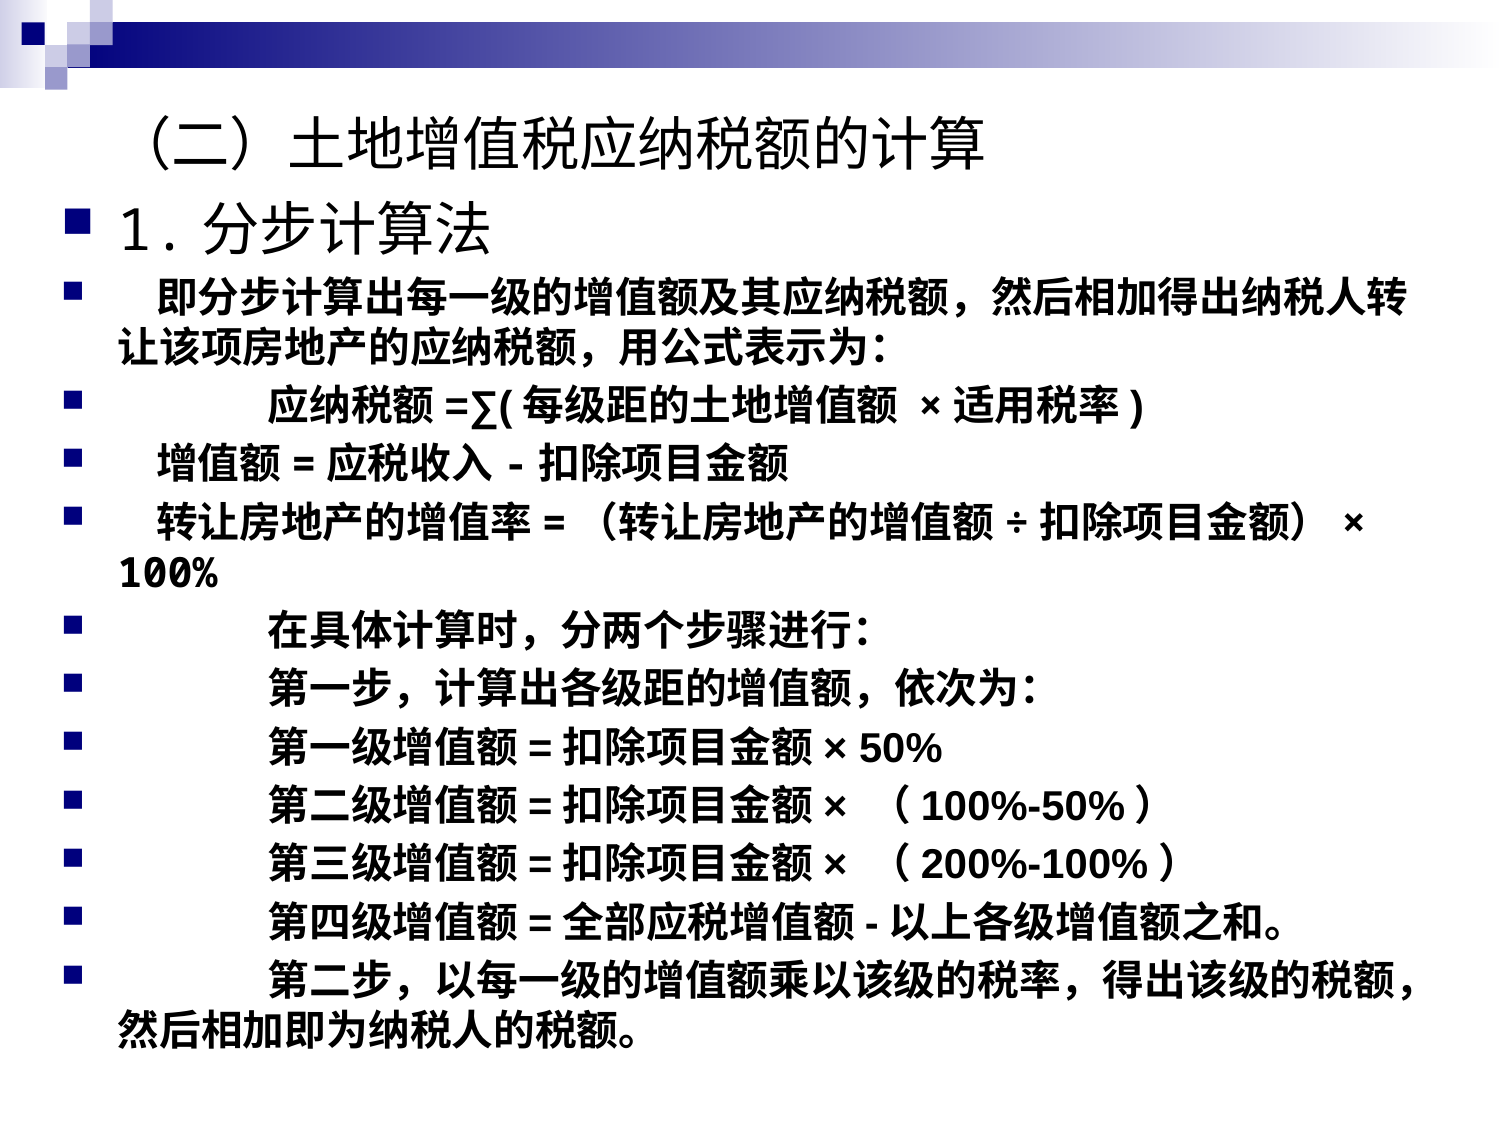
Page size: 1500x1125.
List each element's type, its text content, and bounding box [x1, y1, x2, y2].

list 1.分步计算法 即分步计算出每一级的增值额及其应纳税额，然后相加得出纳税人转让该项房地产的应纳税额，用公式表示为： 应纳税额=∑(每级距的土地增值额 ×适用税率) 增值额=应税收入-扣除项目金额 转让房地产的增值率=（转让房地产的增值额÷扣除项目金额）× 100% 在具体计算时，分两个步骤进行： 第一步，计算出各级距的增值额，依次为： 第一级增值额=扣除项目金额× 50% 第二级增值额=扣除项目金额× （100%-50%） 第三级增值额=扣除项目金额× （200%-100%） 第四级增值额=全部应税增值额-以上各级增值额之和。 第二步，以每一级的增值额乘以该级的税率，得出该级的税额，然后相加即为纳税人的税额。 [46, 184, 1454, 1125]
text_box （二）土地增值税应纳税额的计算 [98, 99, 1003, 185]
text_box 第二节 土地增值税应纳税额的计算 [199, 54, 1338, 140]
